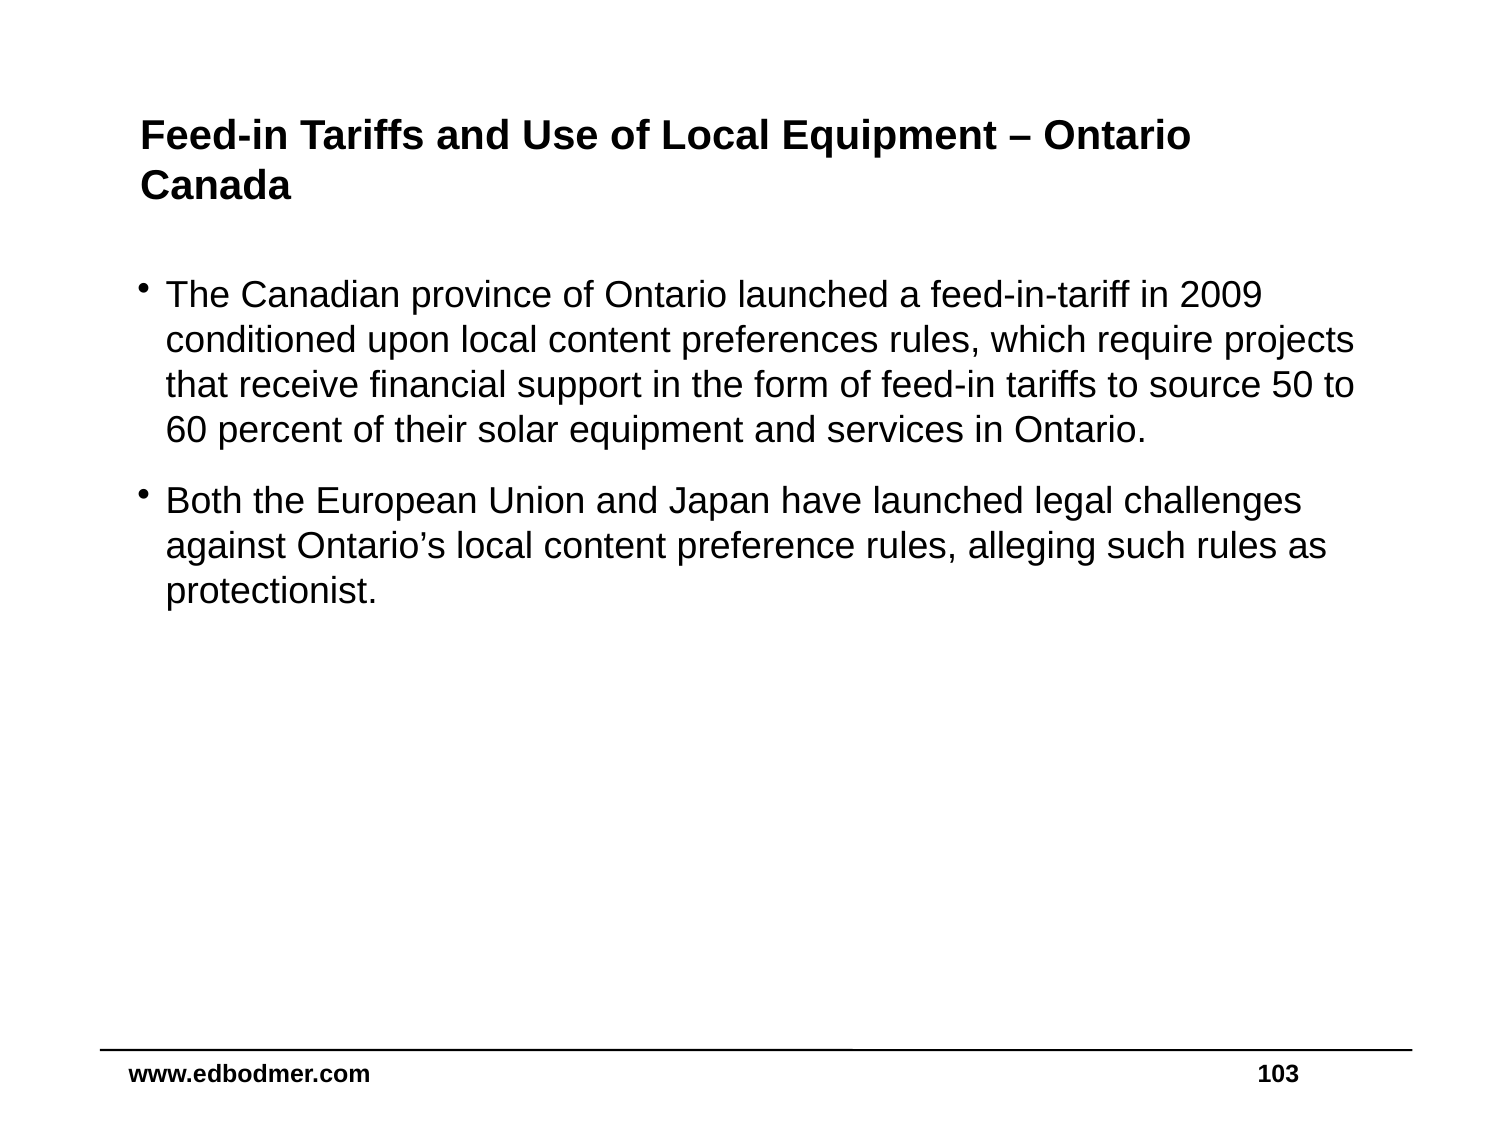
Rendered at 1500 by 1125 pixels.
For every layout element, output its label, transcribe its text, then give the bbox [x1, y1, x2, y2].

list The Canadian province of Ontario launched a feed-in-tariff in 2009 conditioned upon local content preferences rules, which require projects that receive financial support in the form of feed-in tariffs to source 50 to 60 percent of their solar equipment and services in Ontario. Both the European Union and Japan have launched legal challenges against Ontario’s local content preference rules, alleging such rules as protectionist. [112, 262, 1401, 1026]
title Feed-in Tariffs and Use of Local Equipment – Ontario Canada [124, 99, 1288, 226]
